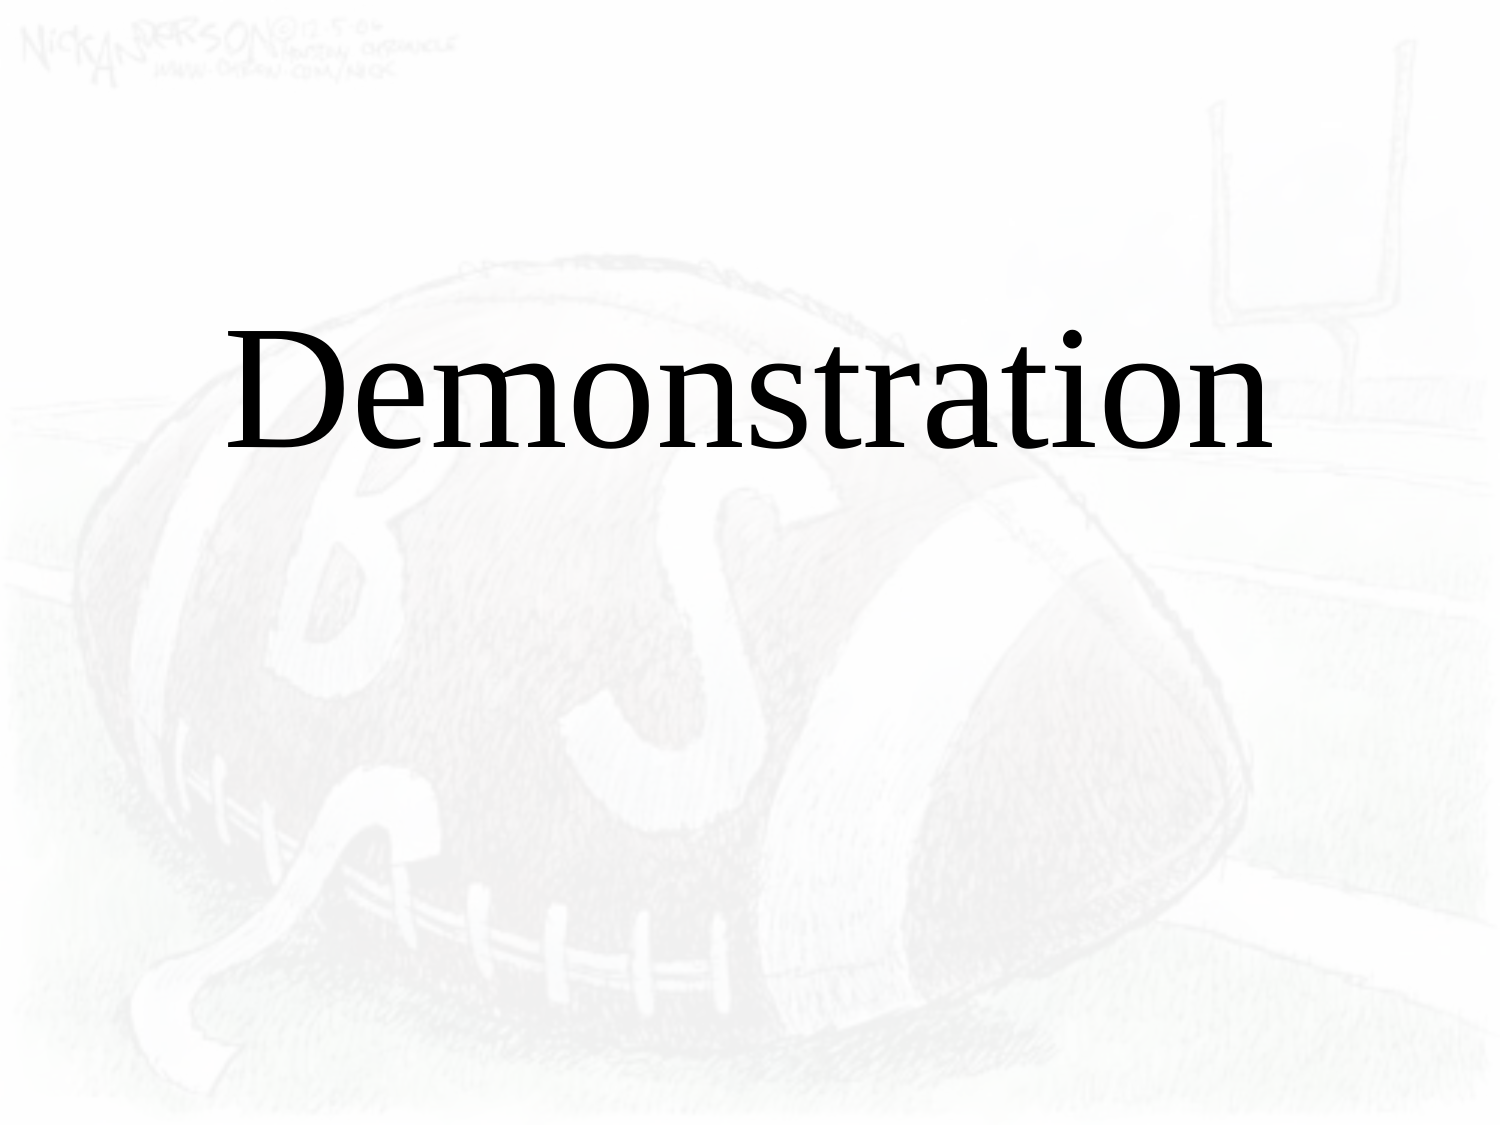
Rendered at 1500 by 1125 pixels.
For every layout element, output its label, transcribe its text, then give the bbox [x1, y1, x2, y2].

list Demonstration [75, 262, 1425, 1005]
